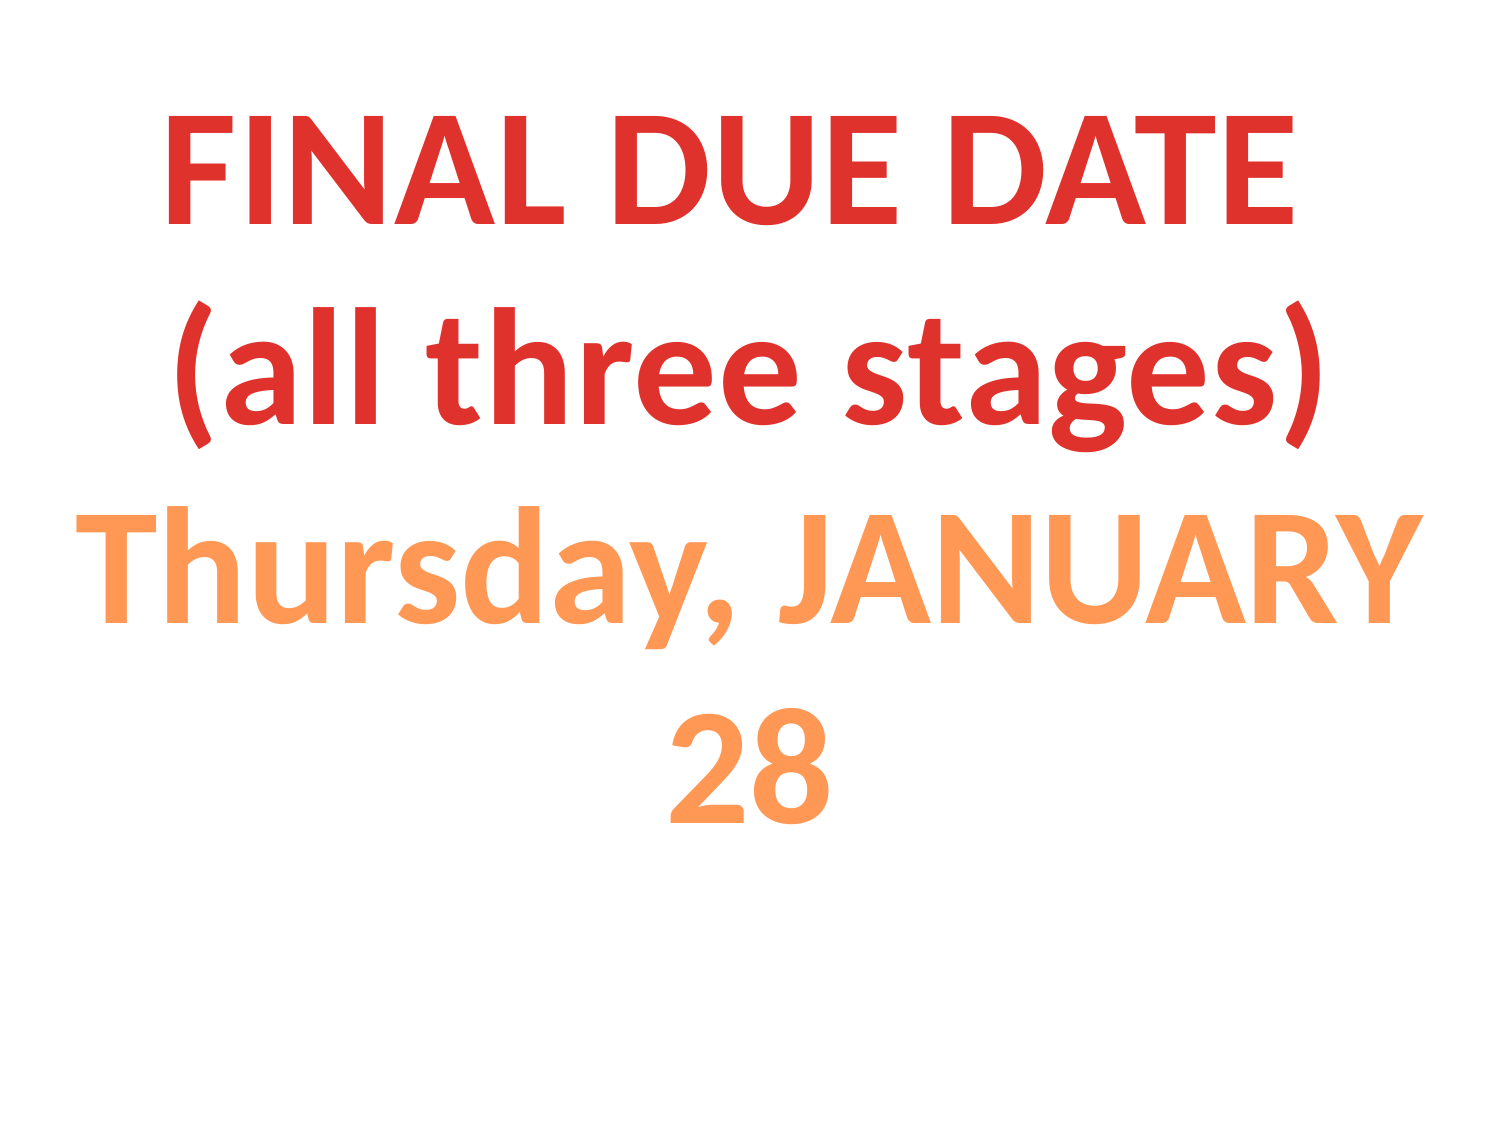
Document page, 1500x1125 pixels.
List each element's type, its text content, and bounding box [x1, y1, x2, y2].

text_box FINAL DUE DATE (all three stages) Thursday, JANUARY 28 [0, 49, 1500, 865]
